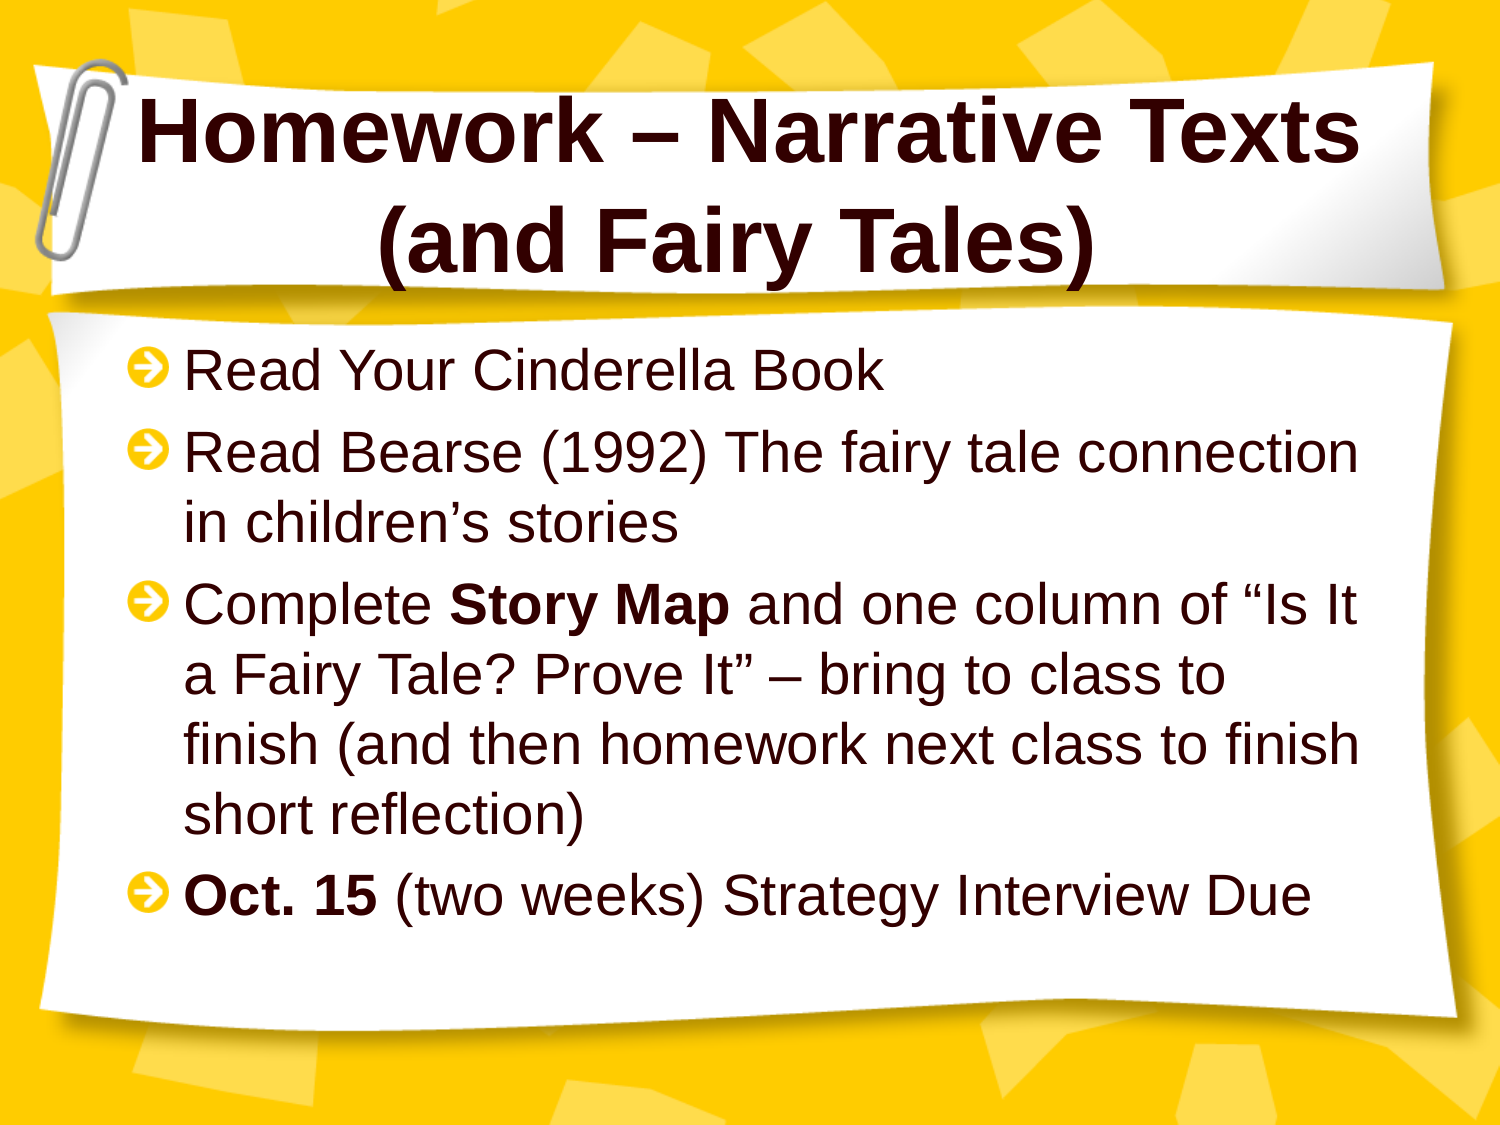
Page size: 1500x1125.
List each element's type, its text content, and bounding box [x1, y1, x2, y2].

picture [0, 0, 1500, 1125]
title Homework – Narrative Texts (and Fairy Tales) [112, 87, 1388, 276]
list Read Your Cinderella Book Read Bearse (1992) The fairy tale connection in children’s stories Complete Story Map and one column of “Is It a Fairy Tale? Prove It” – bring to class to finish (and then homework next class to finish short reflection) Oct. 15 (two weeks) Strategy Interview Due [112, 324, 1388, 1001]
